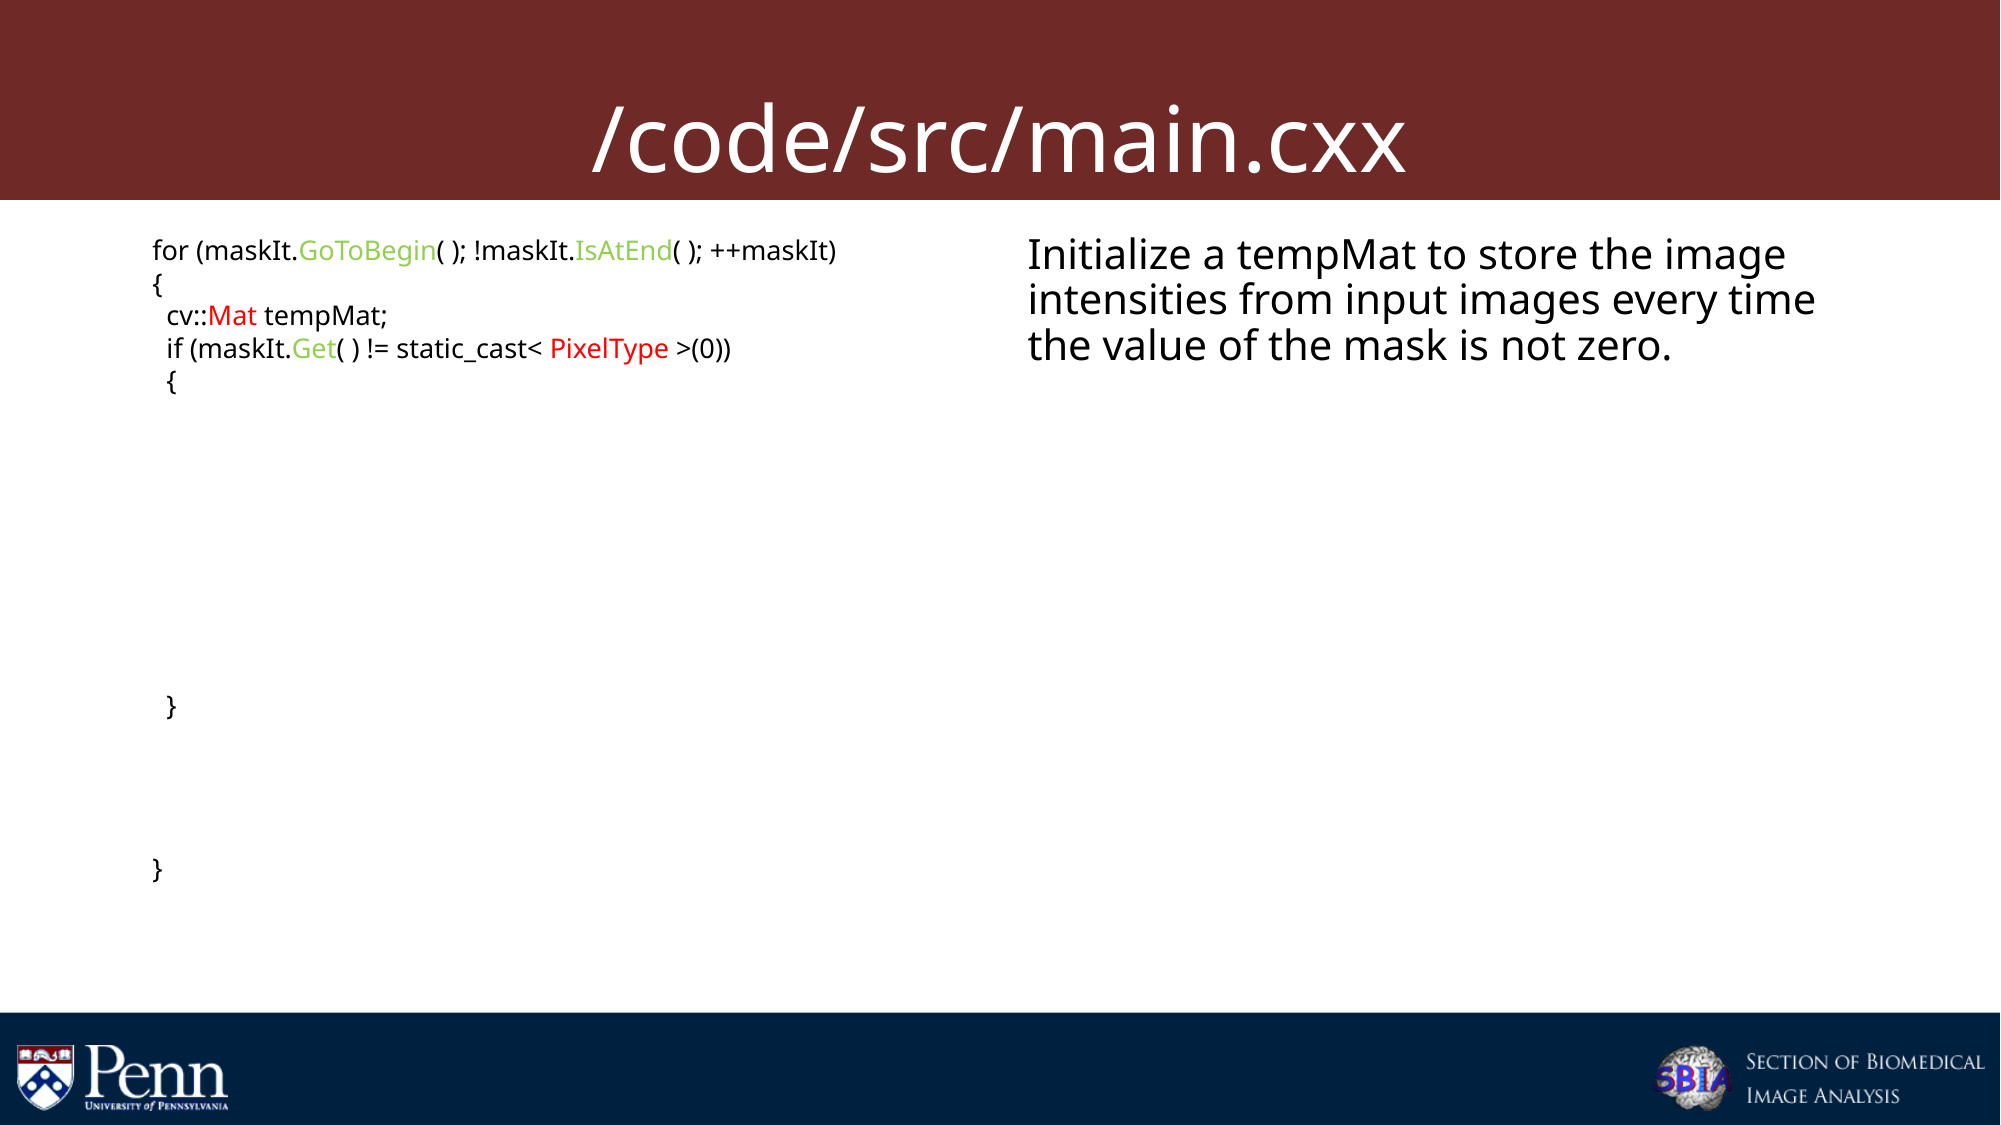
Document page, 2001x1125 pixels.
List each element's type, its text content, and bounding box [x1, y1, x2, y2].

list for (maskIt.GoToBegin( ); !maskIt.IsAtEnd( ); ++maskIt) { cv::Mat tempMat; if (maskIt.Get( ) != static_cast< PixelType >(0)) { lesionIt.SetIndex( maskIt.GetIndex( ) ); labels.push_back( lesionIt.Get( ) ); tempMat = cv::Mat( ); for (size_t j = 0; j < inputImageIterators.size( ); j++) { inputImageIterators[j].SetIndex( maskIt.GetIndex( ) ); tempMat.push_back( inputImageIterators[j].Get( ) ); } } if (tempMat.cols > 0) { training_data.push_back( tempMat.t( ) ); } } [137, 226, 985, 987]
picture [1652, 1044, 1985, 1112]
picture [17, 1045, 228, 1111]
list Initialize a tempMat to store the image intensities from input images every time the value of the mask is not zero. [1012, 226, 1863, 987]
title /code/src/main.cxx [137, 0, 1863, 200]
